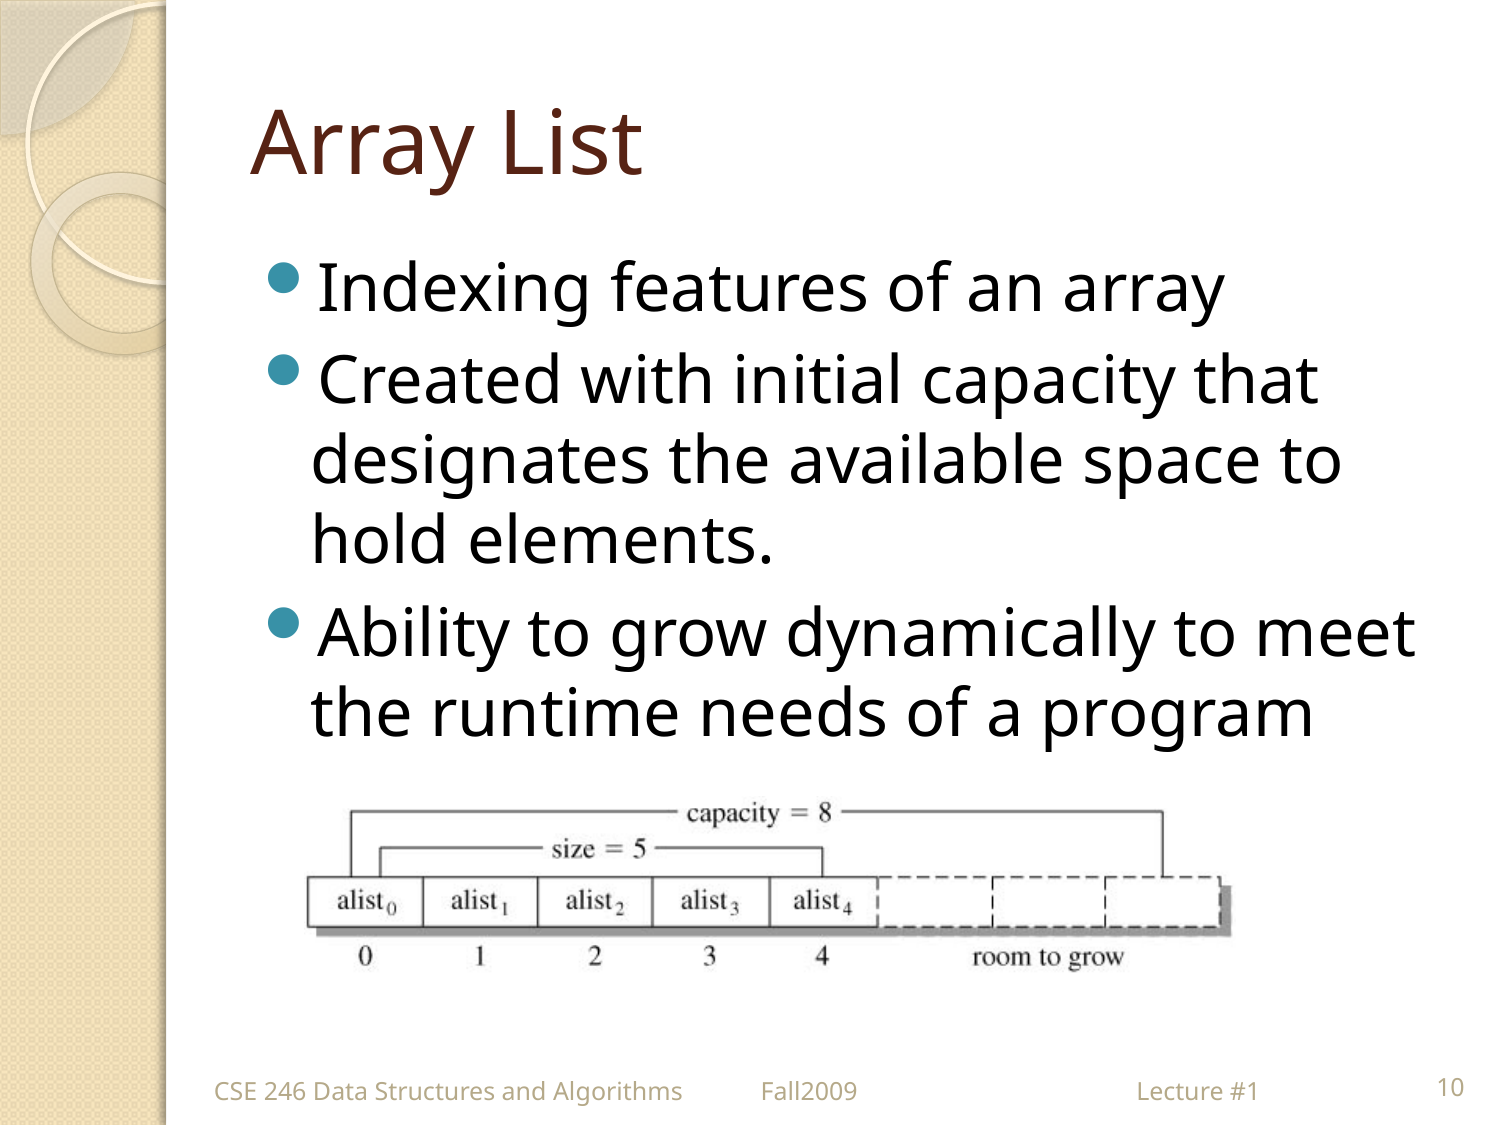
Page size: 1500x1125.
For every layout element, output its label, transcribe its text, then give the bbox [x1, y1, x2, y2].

picture [304, 796, 1237, 1029]
footer CSE 246 Data Structures and Algorithms Fall2009 Lecture #1 [199, 1034, 1413, 1113]
slide_number 10 [1413, 1034, 1488, 1113]
list Indexing features of an array Created with initial capacity that designates the available space to hold elements. Ability to grow dynamically to meet the runtime needs of a program [235, 237, 1466, 774]
title Array List [235, 45, 1466, 233]
